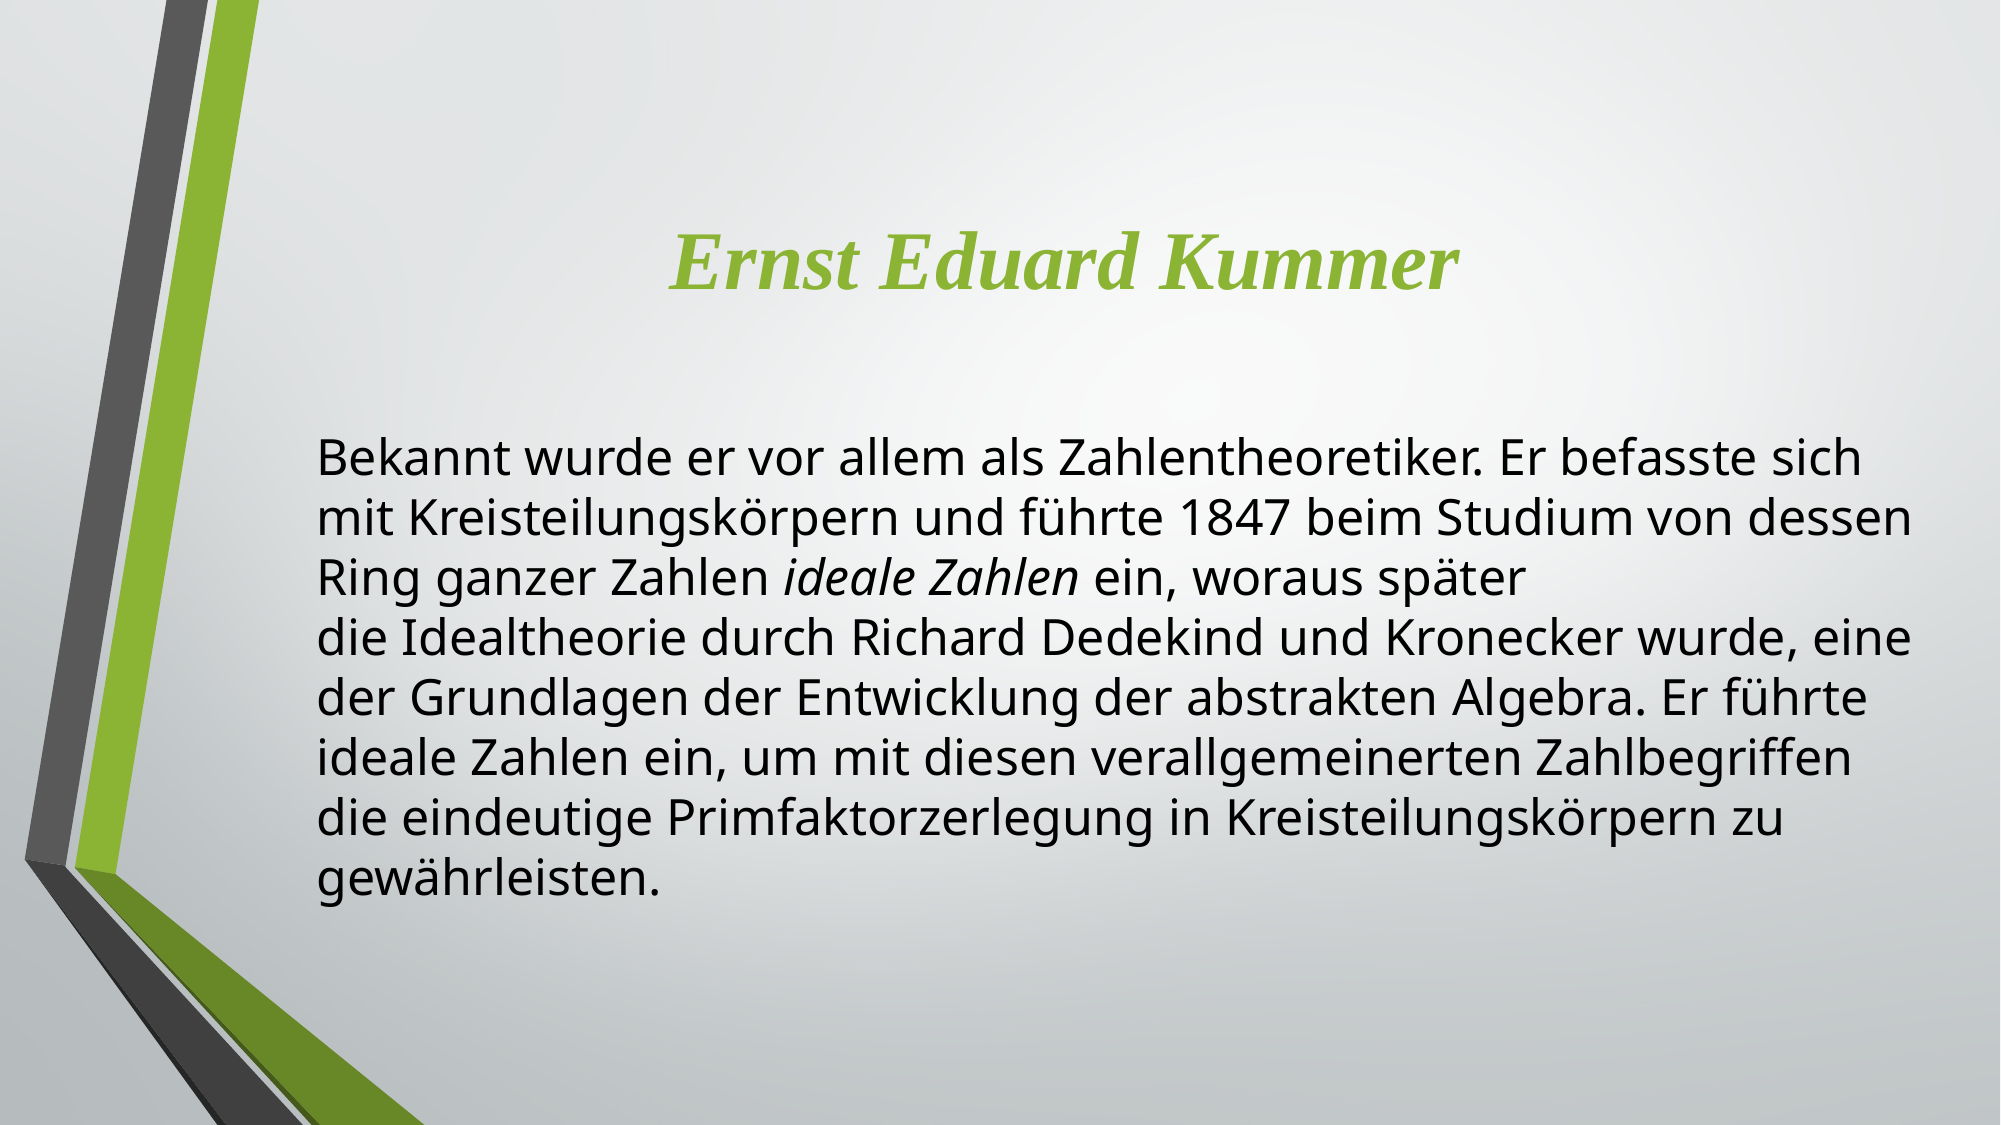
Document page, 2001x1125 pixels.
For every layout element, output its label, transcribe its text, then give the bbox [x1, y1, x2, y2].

title Ernst Eduard Kummer [243, 112, 1887, 400]
list Bekannt wurde er vor allem als Zahlentheoretiker. Er befasste sich mit Kreisteilungskörpern und führte 1847 beim Studium von dessen Ring ganzer Zahlen ideale Zahlen ein, woraus später die Idealtheorie durch Richard Dedekind und Kronecker wurde, eine der Grundlagen der Entwicklung der abstrakten Algebra. Er führte ideale Zahlen ein, um mit diesen verallgemeinerten Zahlbegriffen die eindeutige Primfaktorzerlegung in Kreisteilungskörpern zu gewährleisten. [301, 380, 1948, 950]
